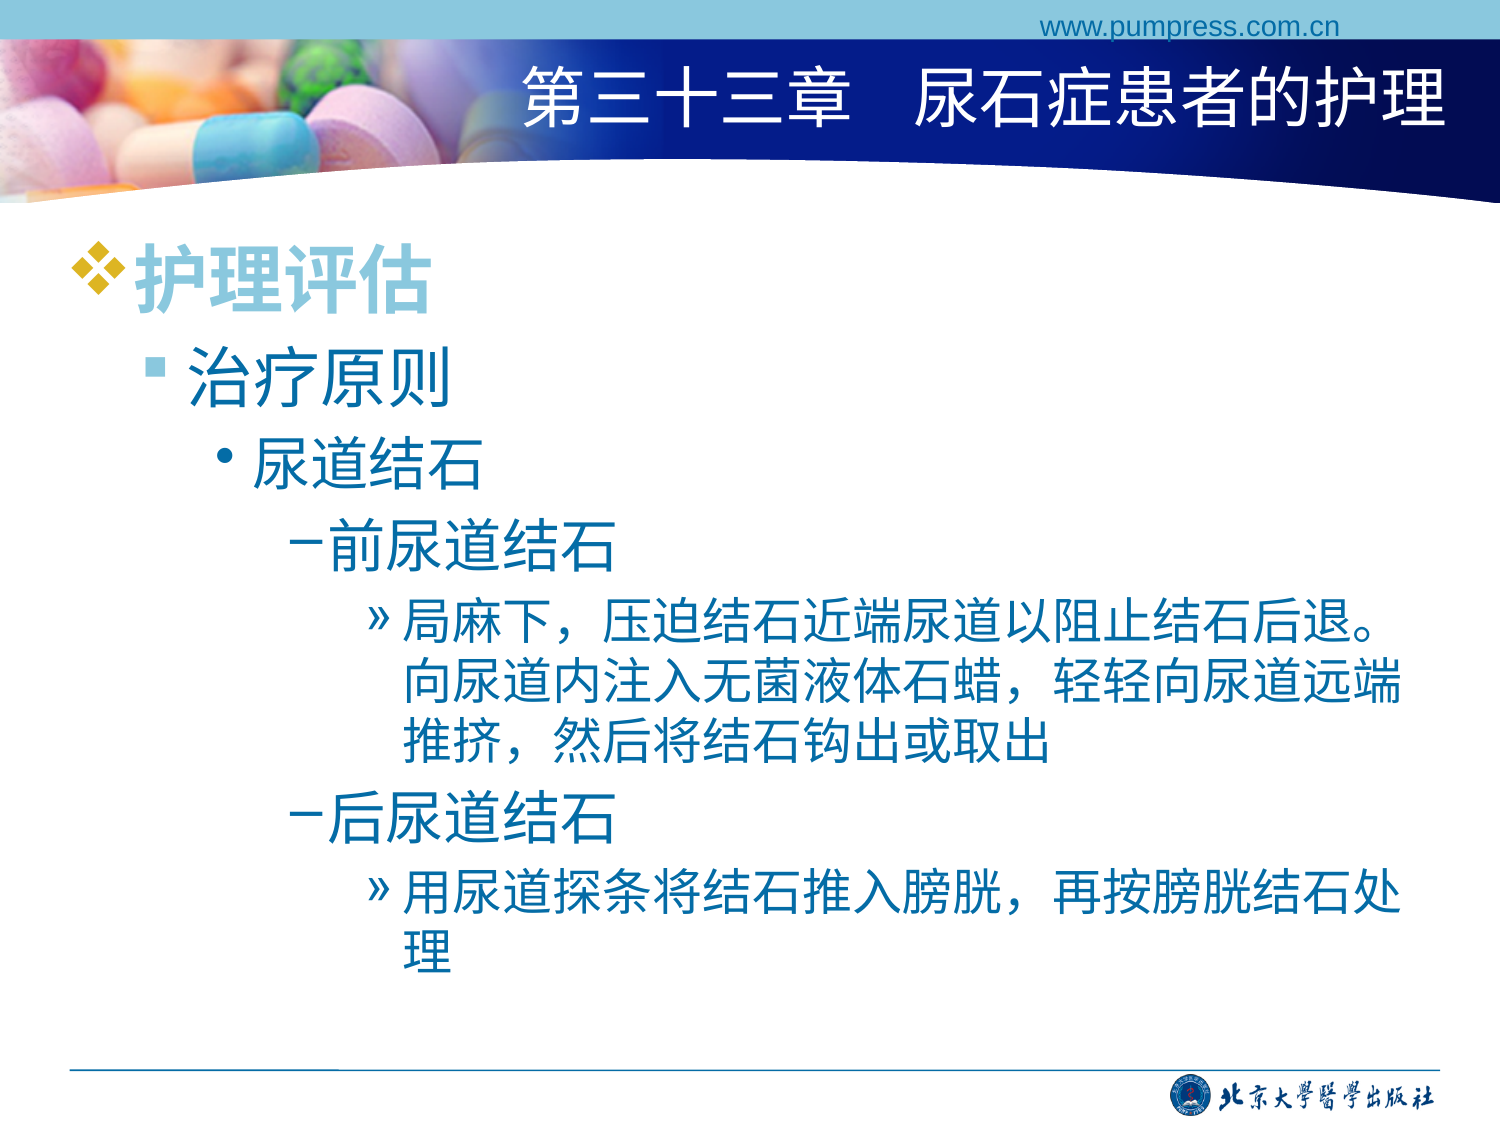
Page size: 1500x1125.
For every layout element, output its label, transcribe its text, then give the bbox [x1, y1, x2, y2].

slide_number www.pumpress.com.cn [1025, 0, 1463, 38]
picture [0, 40, 1500, 203]
title 第三十三章 尿石症患者的护理 [137, 49, 1463, 143]
list 护理评估 治疗原则 尿道结石 前尿道结石 局麻下，压迫结石近端尿道以阻止结石后退。向尿道内注入无菌液体石蜡，轻轻向尿道远端推挤，然后将结石钩出或取出 后尿道结石 用尿道探条将结石推入膀胱，再按膀胱结石处理 [49, 224, 1463, 1026]
picture [1170, 1074, 1436, 1118]
